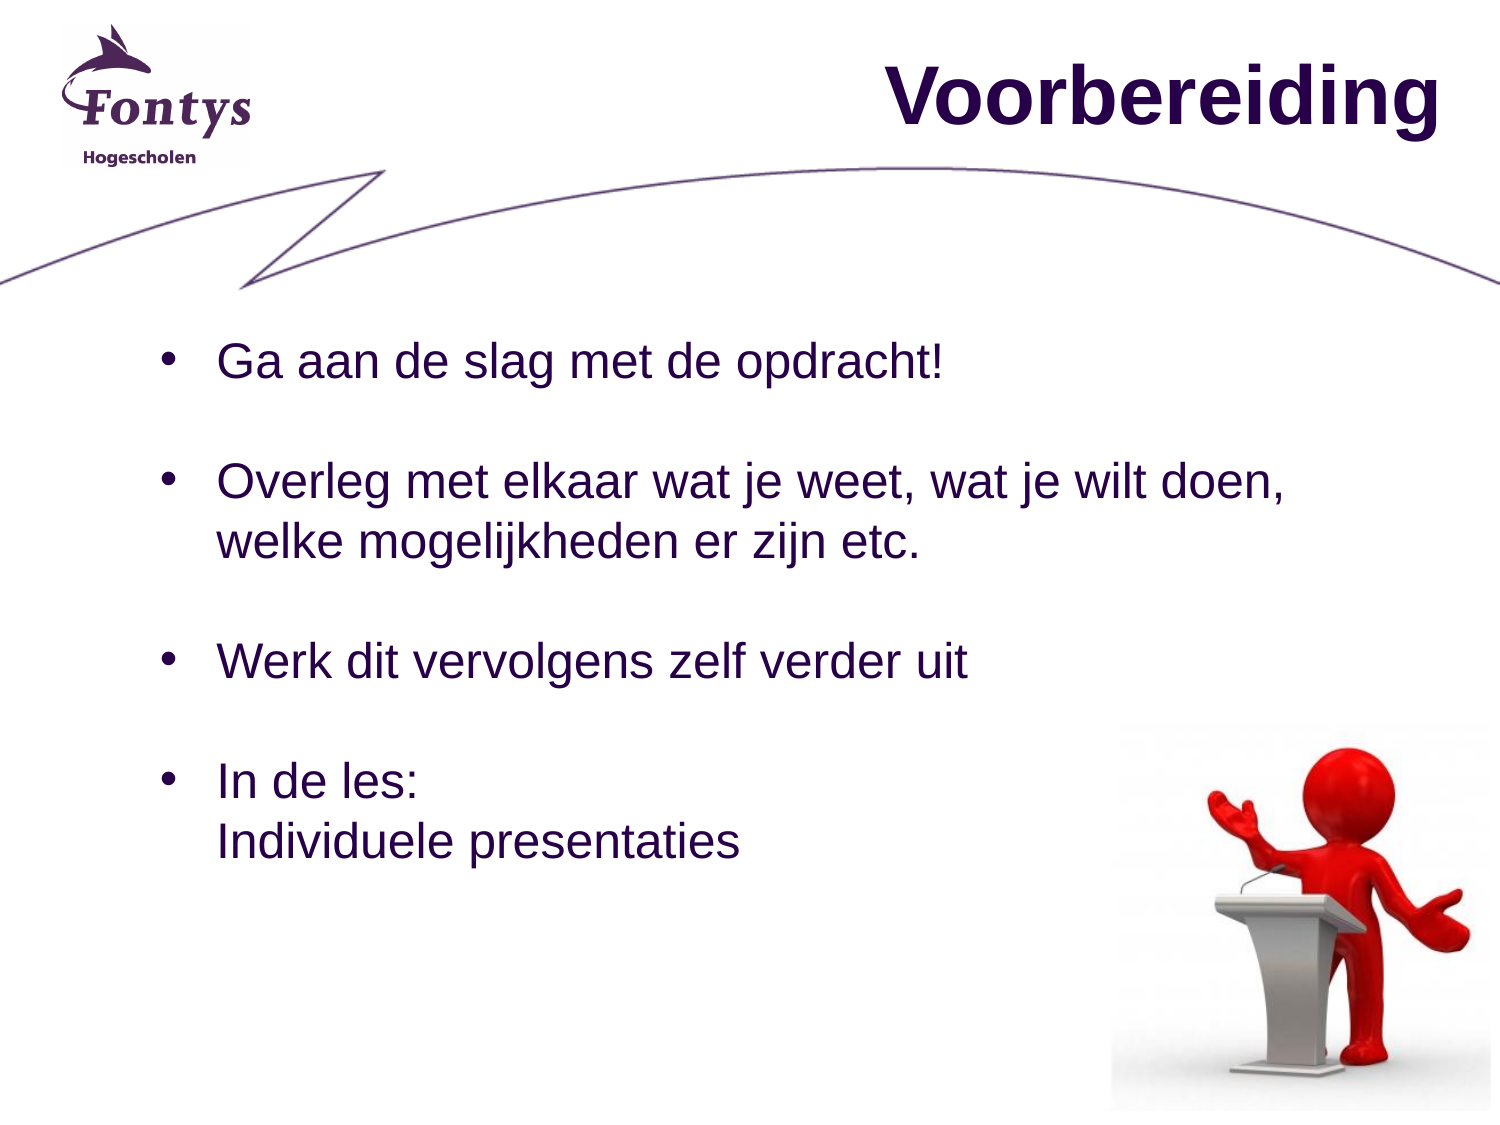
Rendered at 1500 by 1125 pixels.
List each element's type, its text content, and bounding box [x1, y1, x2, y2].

picture [0, 0, 1500, 1112]
title Voorbereiding [362, 0, 1458, 182]
list [75, 290, 1412, 1047]
text_box Ga aan de slag met de opdracht! Overleg met elkaar wat je weet, wat je wilt doen, welke mogelijkheden er zijn etc. Werk dit vervolgens zelf verder uit In de les: Individuele presentaties [145, 321, 1309, 876]
